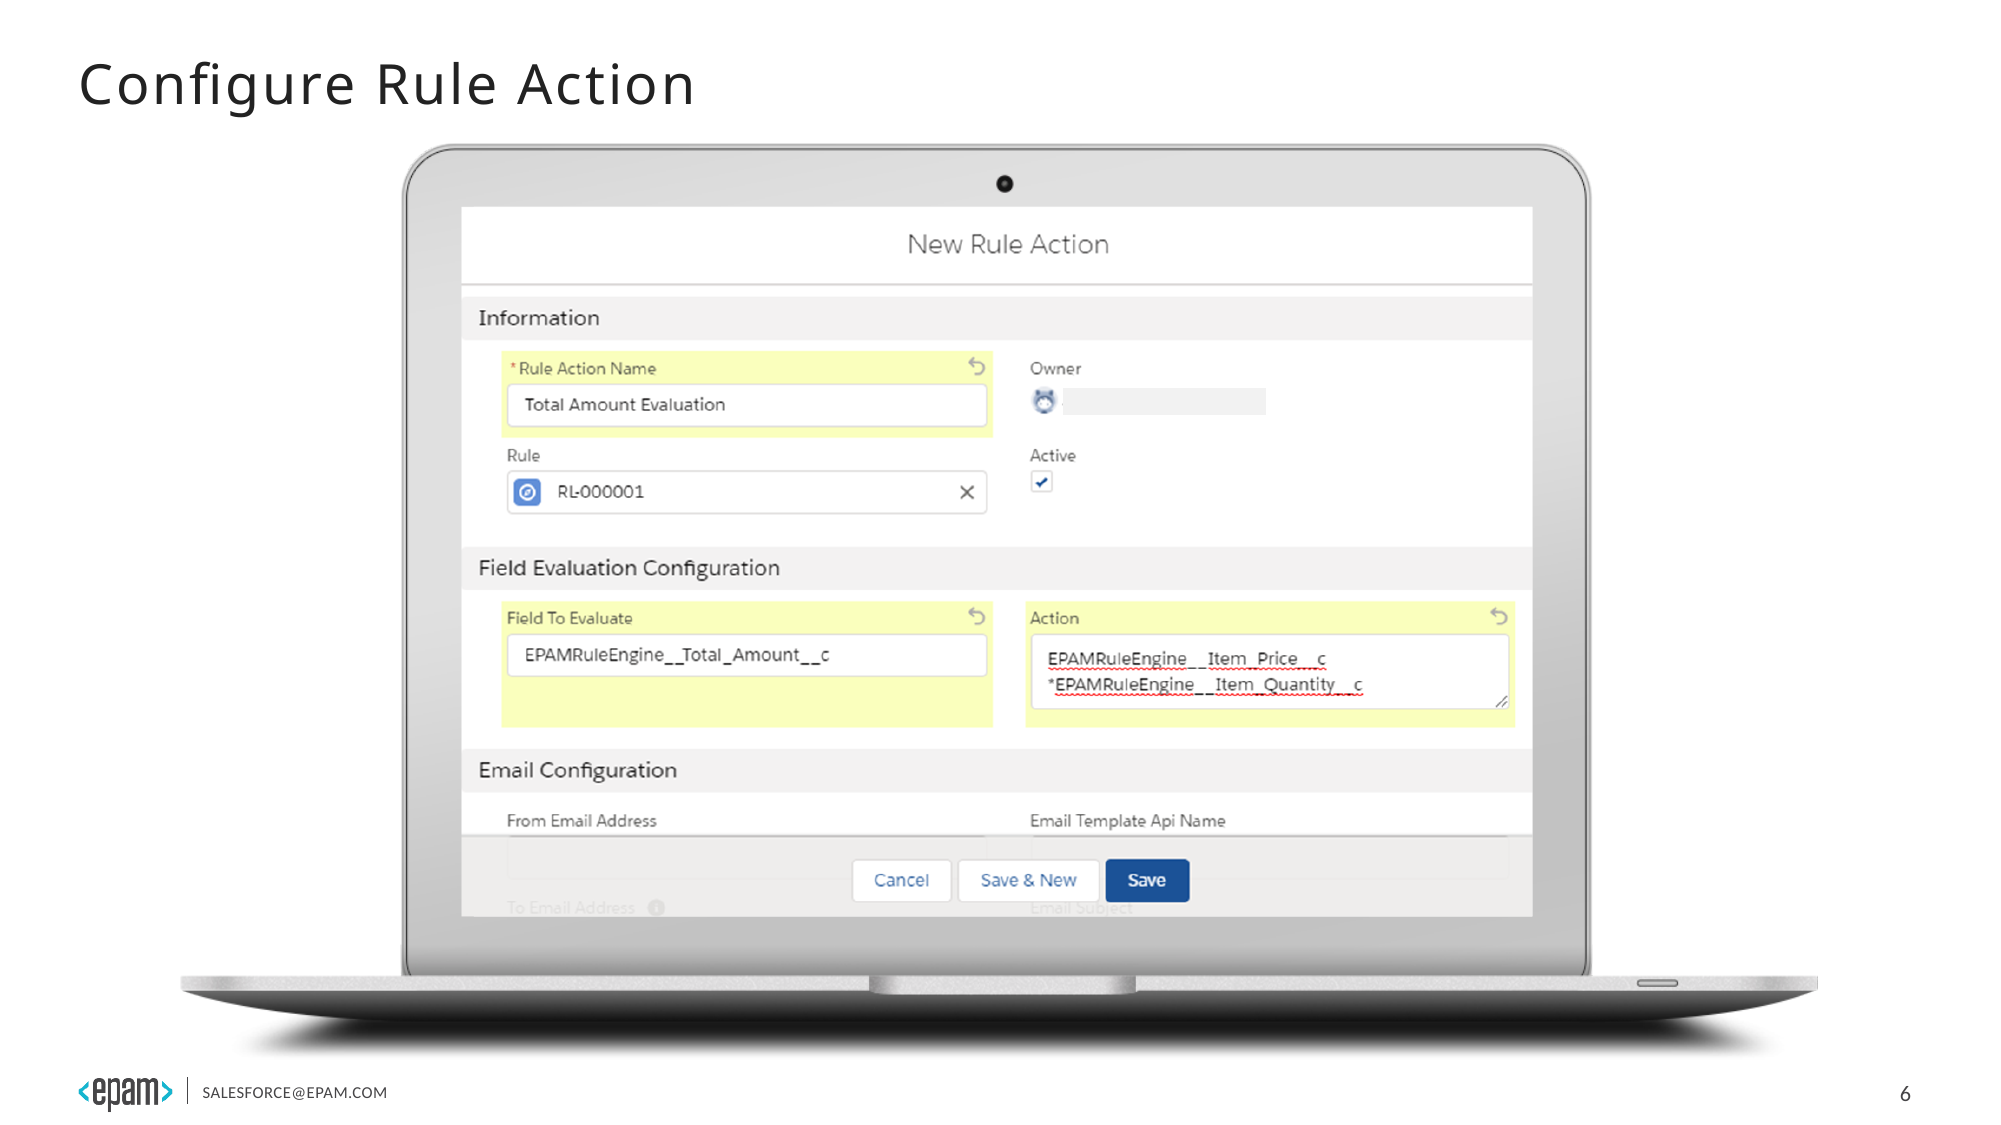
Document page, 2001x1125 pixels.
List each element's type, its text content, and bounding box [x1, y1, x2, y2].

picture [67, 1065, 183, 1124]
title Configure Rule Action [78, 49, 1922, 117]
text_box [180, 143, 1819, 1061]
